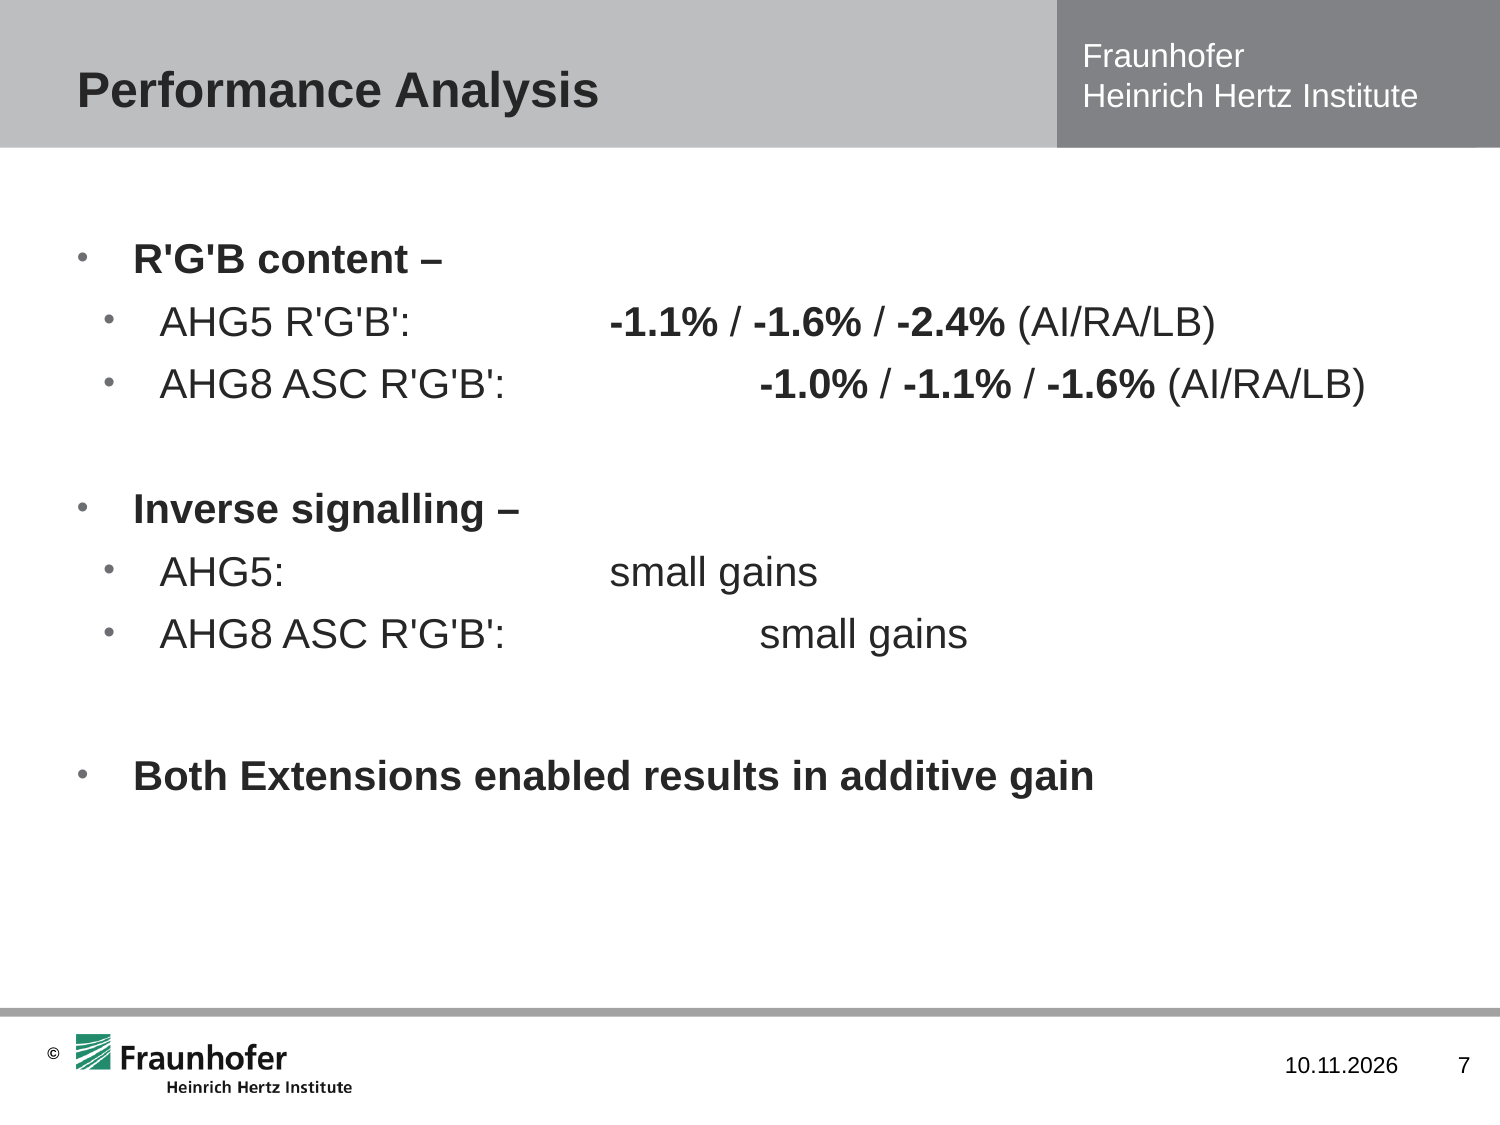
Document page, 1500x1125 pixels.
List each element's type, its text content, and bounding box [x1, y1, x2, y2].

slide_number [1019, 1034, 1394, 1094]
slide_number 7 [1394, 1034, 1471, 1094]
picture [76, 1034, 352, 1093]
title Performance Analysis [76, 58, 1022, 118]
